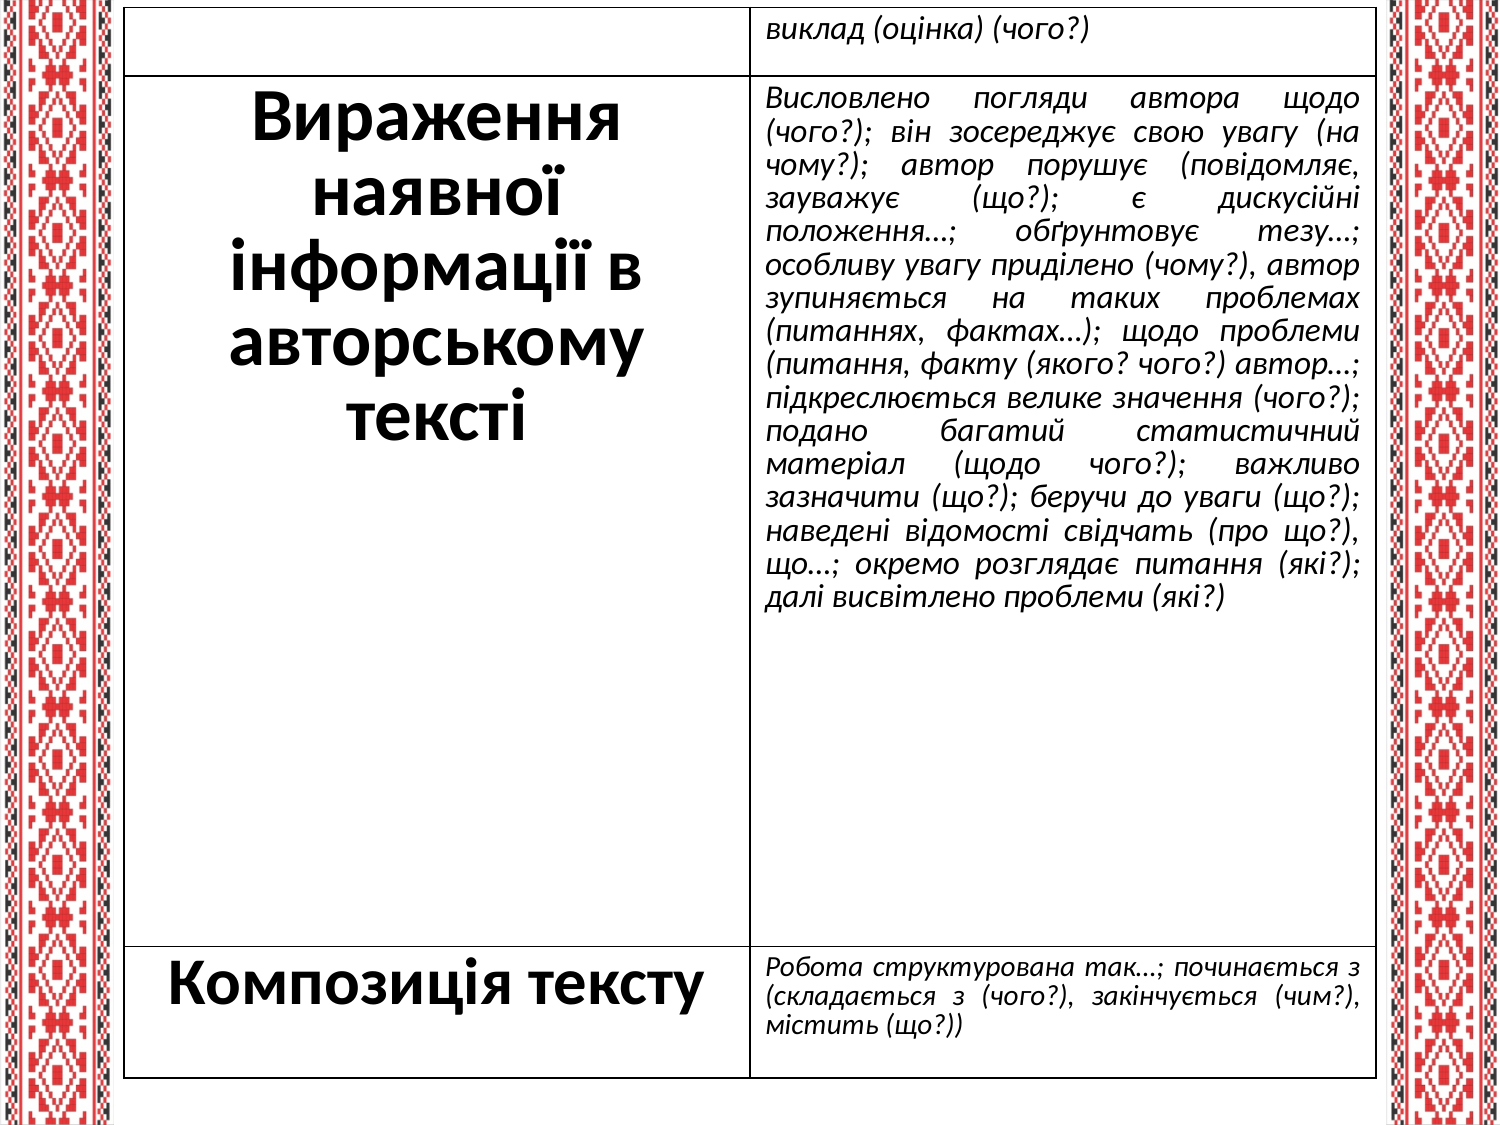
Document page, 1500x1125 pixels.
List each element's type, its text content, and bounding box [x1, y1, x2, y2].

table_cell Робота структурована так…; починається з (складається з (чого?), закінчується (чим?), містить (що?)) [751, 947, 1375, 1077]
picture [0, 1, 620, 1124]
table_cell Вираження наявної інформації в авторському тексті [125, 77, 749, 946]
table_header виклад (оцінка) (чого?) [751, 8, 1375, 75]
table_cell Висловлено погляди автора щодо (чого?); він зосереджує свою увагу (на чому?); автор порушує (повідомляє, зауважує (що?); є дискусійні положення…; обґрунтовує тезу…; особливу увагу приділено (чому?), автор зупиняється на таких проблемах (питаннях, фактах…); щодо проблеми (питання, факту (якого? чого?) автор…; підкреслюється велике значення (чого?); подано багатий статистичний матеріал (щодо чого?); важливо зазначити (що?); беручи до уваги (що?); наведені відомості свідчать (про що?), що…; окремо розглядає питання (які?); далі висвітлено проблеми (які?) [751, 77, 1375, 946]
table_cell Композиція тексту [125, 947, 749, 1077]
picture [880, 1, 1500, 1124]
table_header [125, 8, 749, 75]
